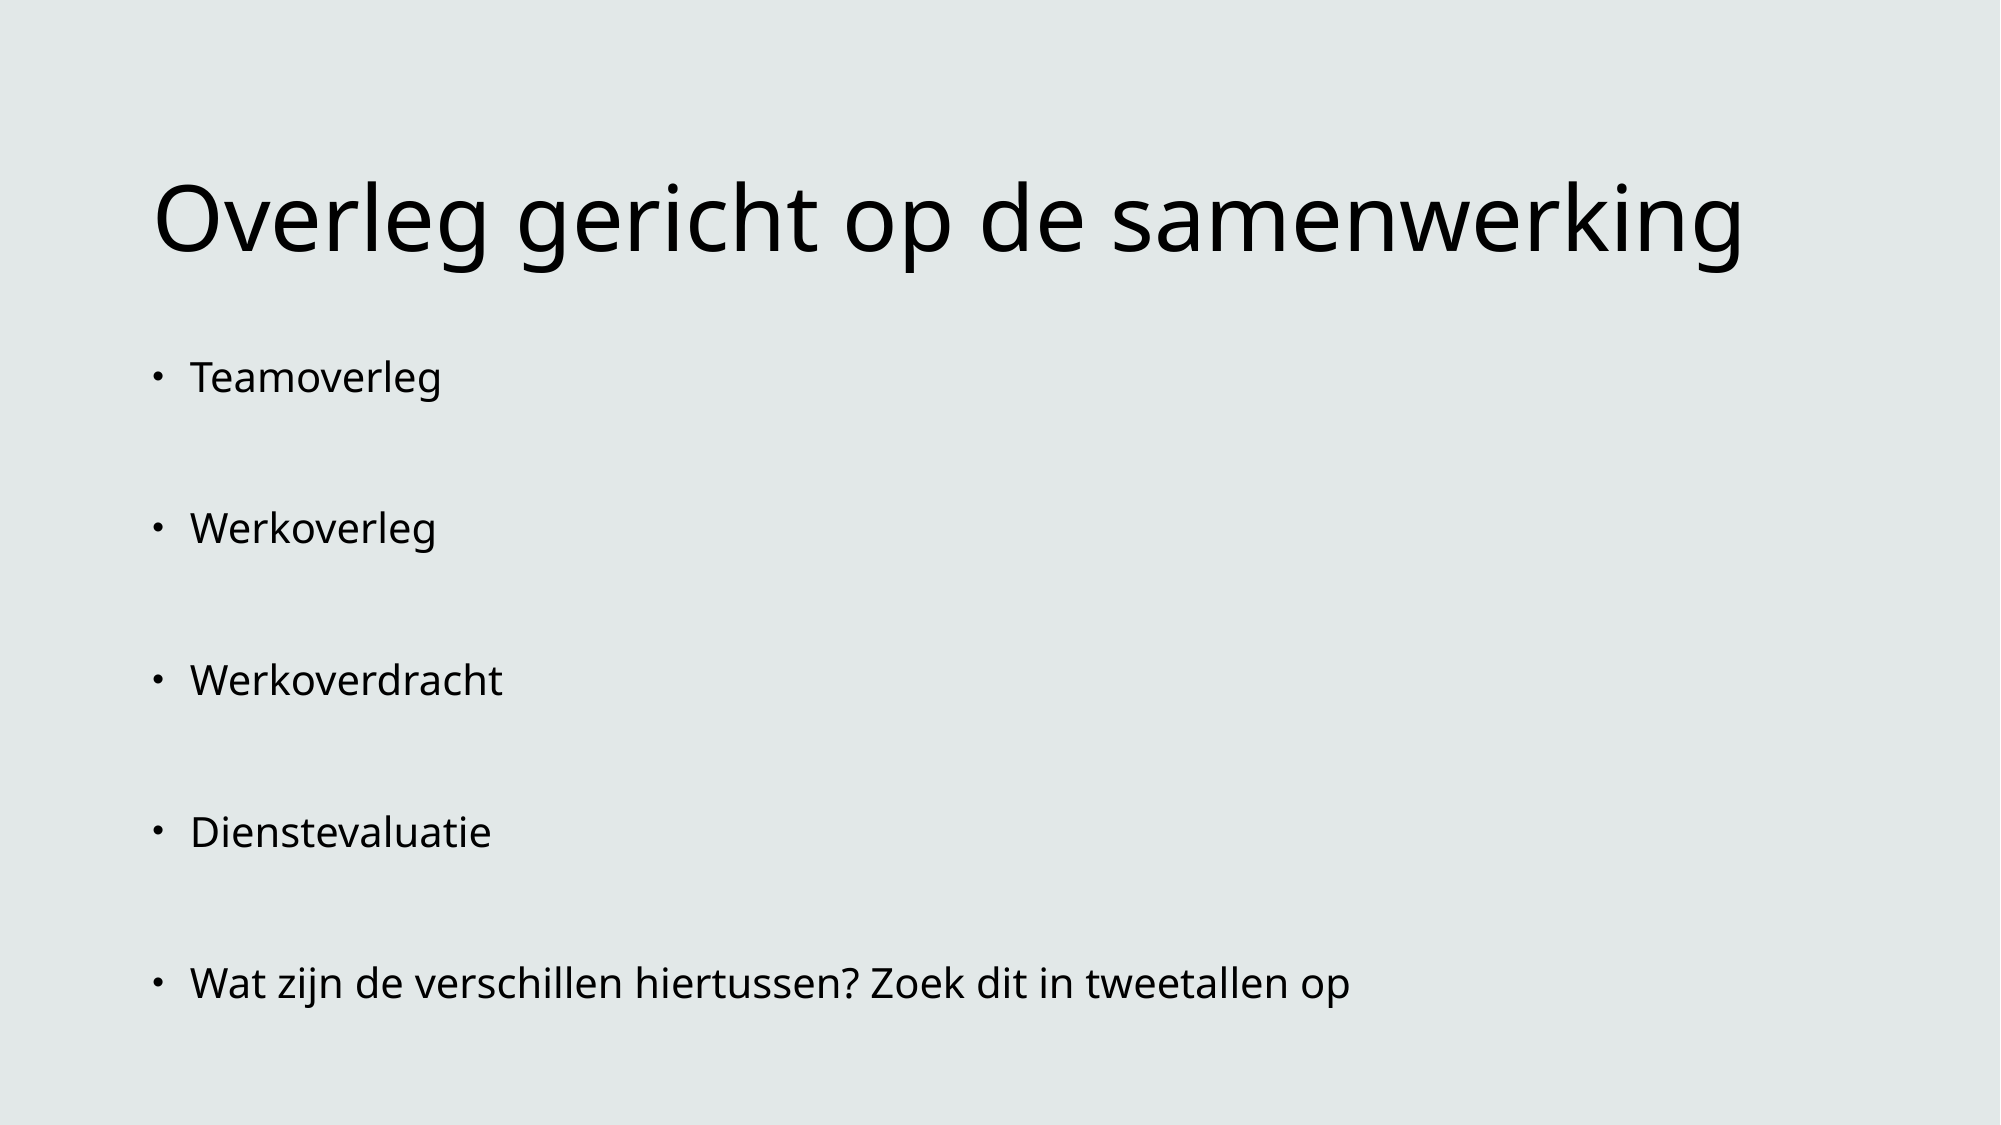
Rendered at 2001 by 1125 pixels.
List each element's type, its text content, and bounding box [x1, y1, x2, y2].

list Teamoverleg Werkoverleg Werkoverdracht Dienstevaluatie Wat zijn de verschillen hiertussen? Zoek dit in tweetallen op [137, 338, 1863, 1014]
title Overleg gericht op de samenwerking [137, 95, 1863, 280]
